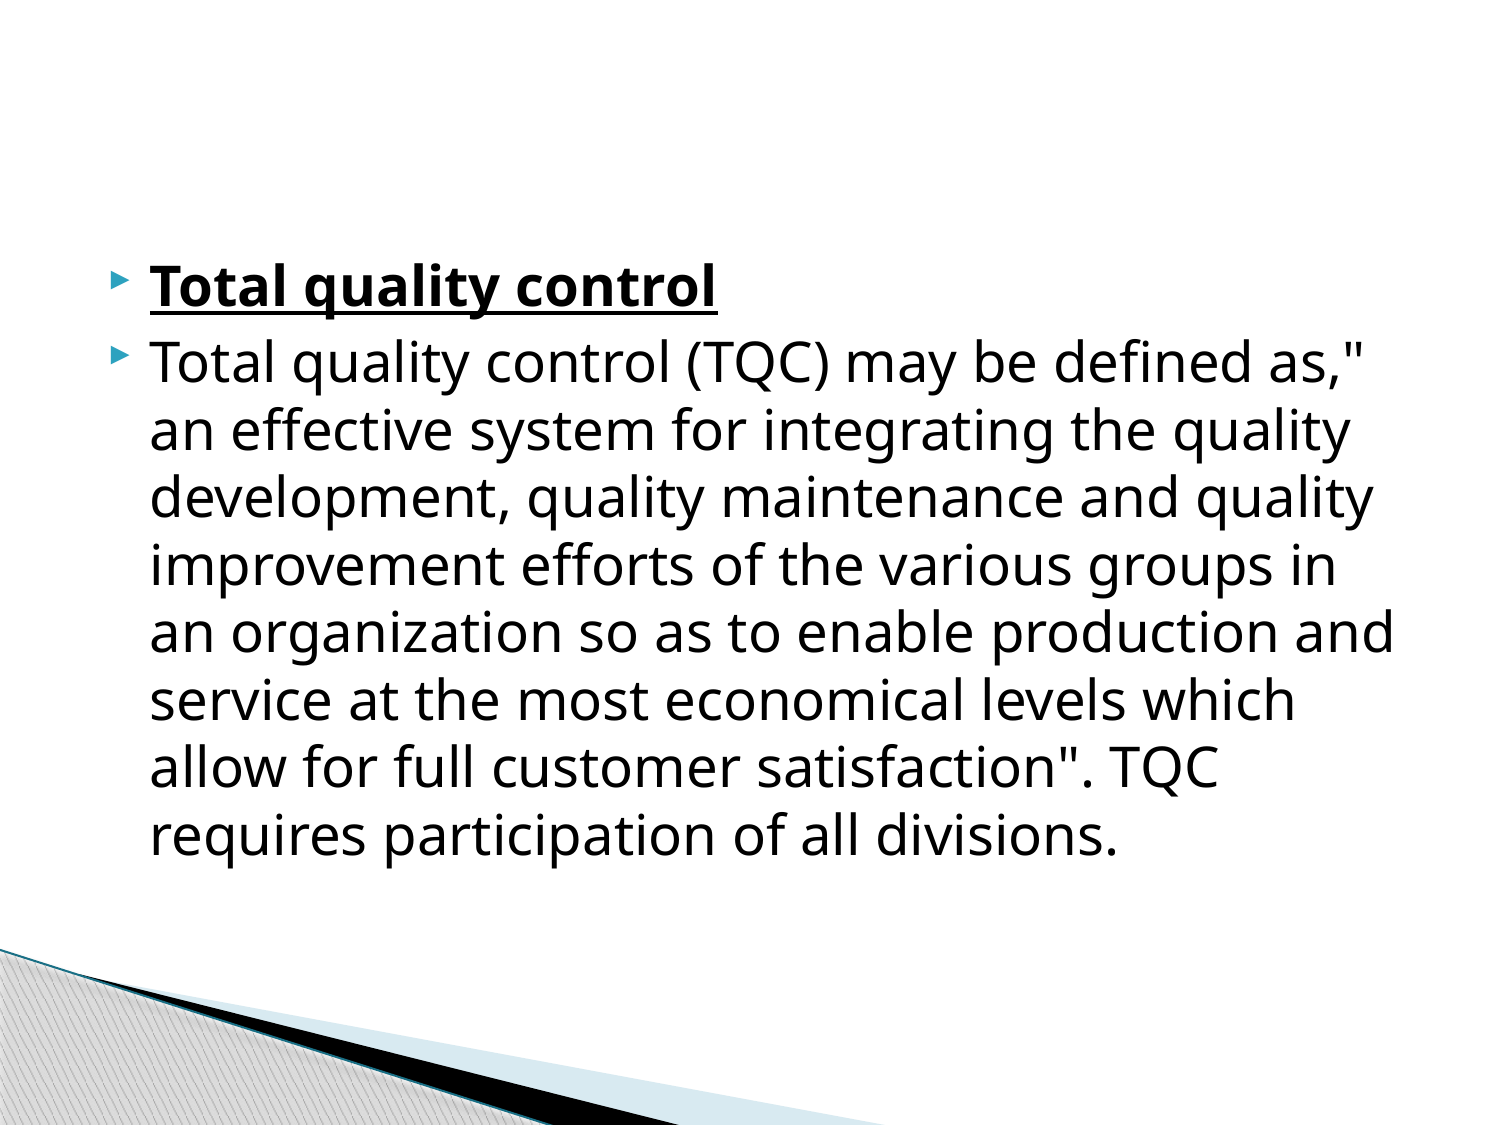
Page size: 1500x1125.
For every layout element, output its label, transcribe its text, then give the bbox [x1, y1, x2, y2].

list Total quality control Total quality control (TQC) may be defined as," an effective system for integrating the quality development, quality maintenance and quality improvement efforts of the various groups in an organization so as to enable production and service at the most economical levels which allow for full customer satisfaction". TQC requires participation of all divisions. [75, 243, 1425, 986]
